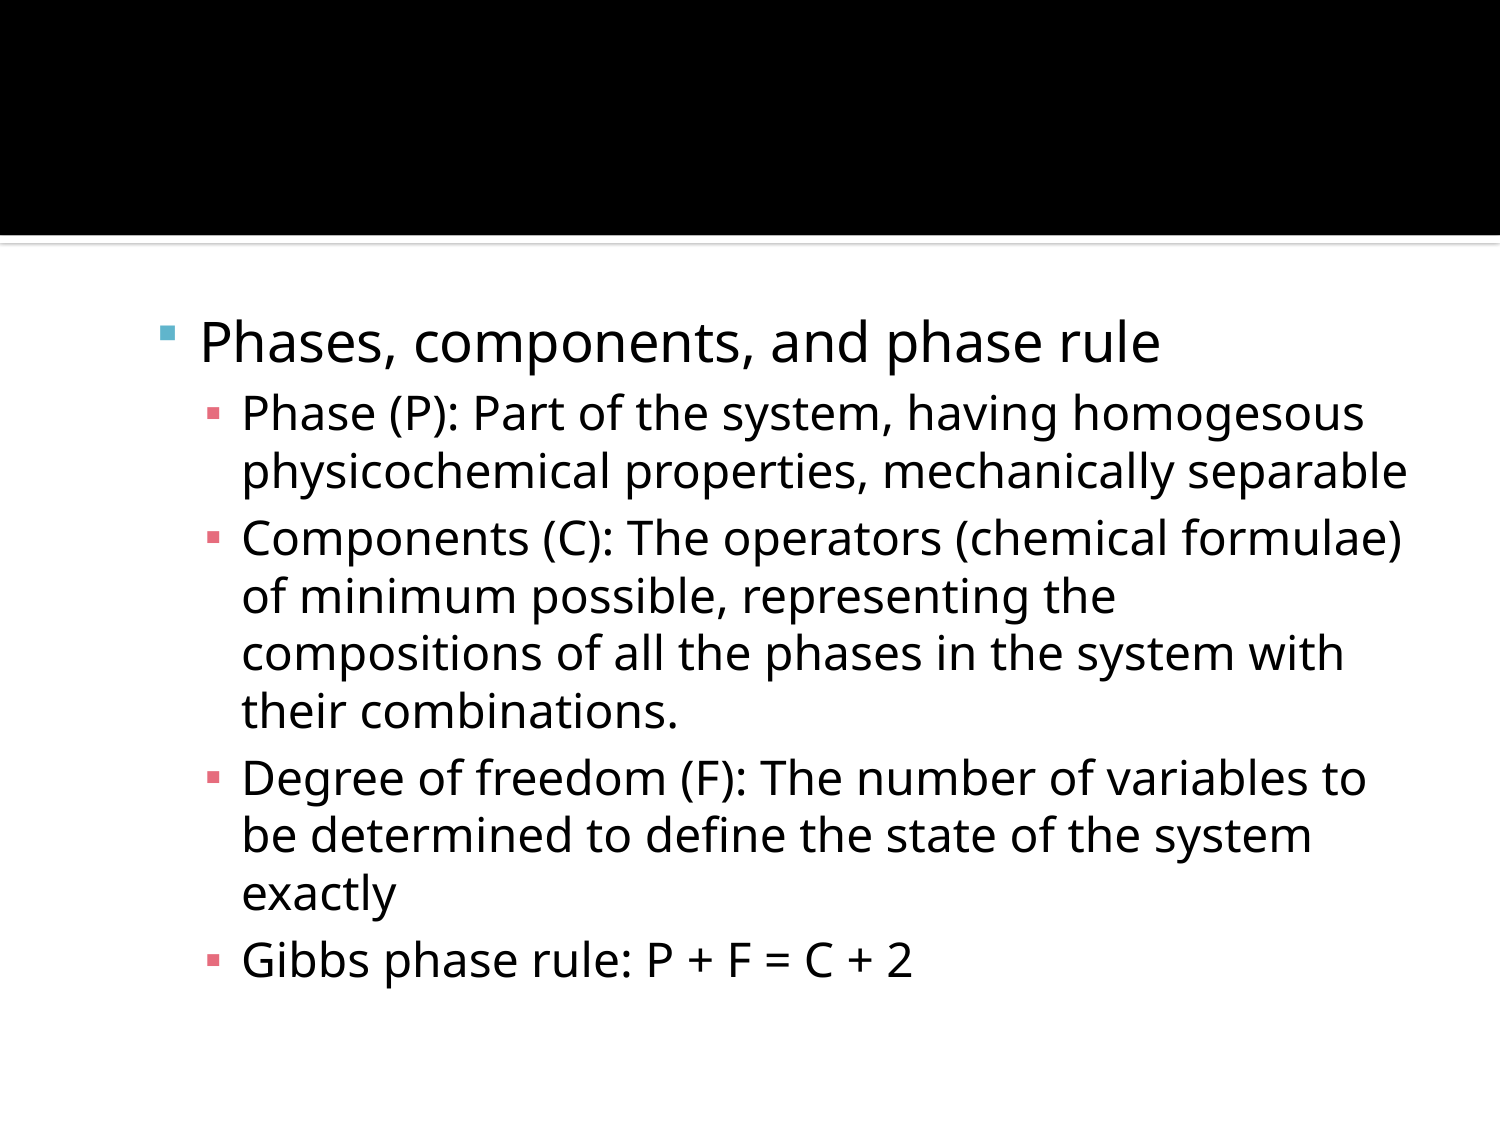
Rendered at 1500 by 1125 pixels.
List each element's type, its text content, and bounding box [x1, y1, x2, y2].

list Phases, components, and phase rule Phase (P): Part of the system, having homogesous physicochemical properties, mechanically separable Components (C): The operators (chemical formulae) of minimum possible, representing the compositions of all the phases in the system with their combinations. Degree of freedom (F): The number of variables to be determined to define the state of the system exactly Gibbs phase rule: P + F = C + 2 [75, 291, 1425, 1050]
